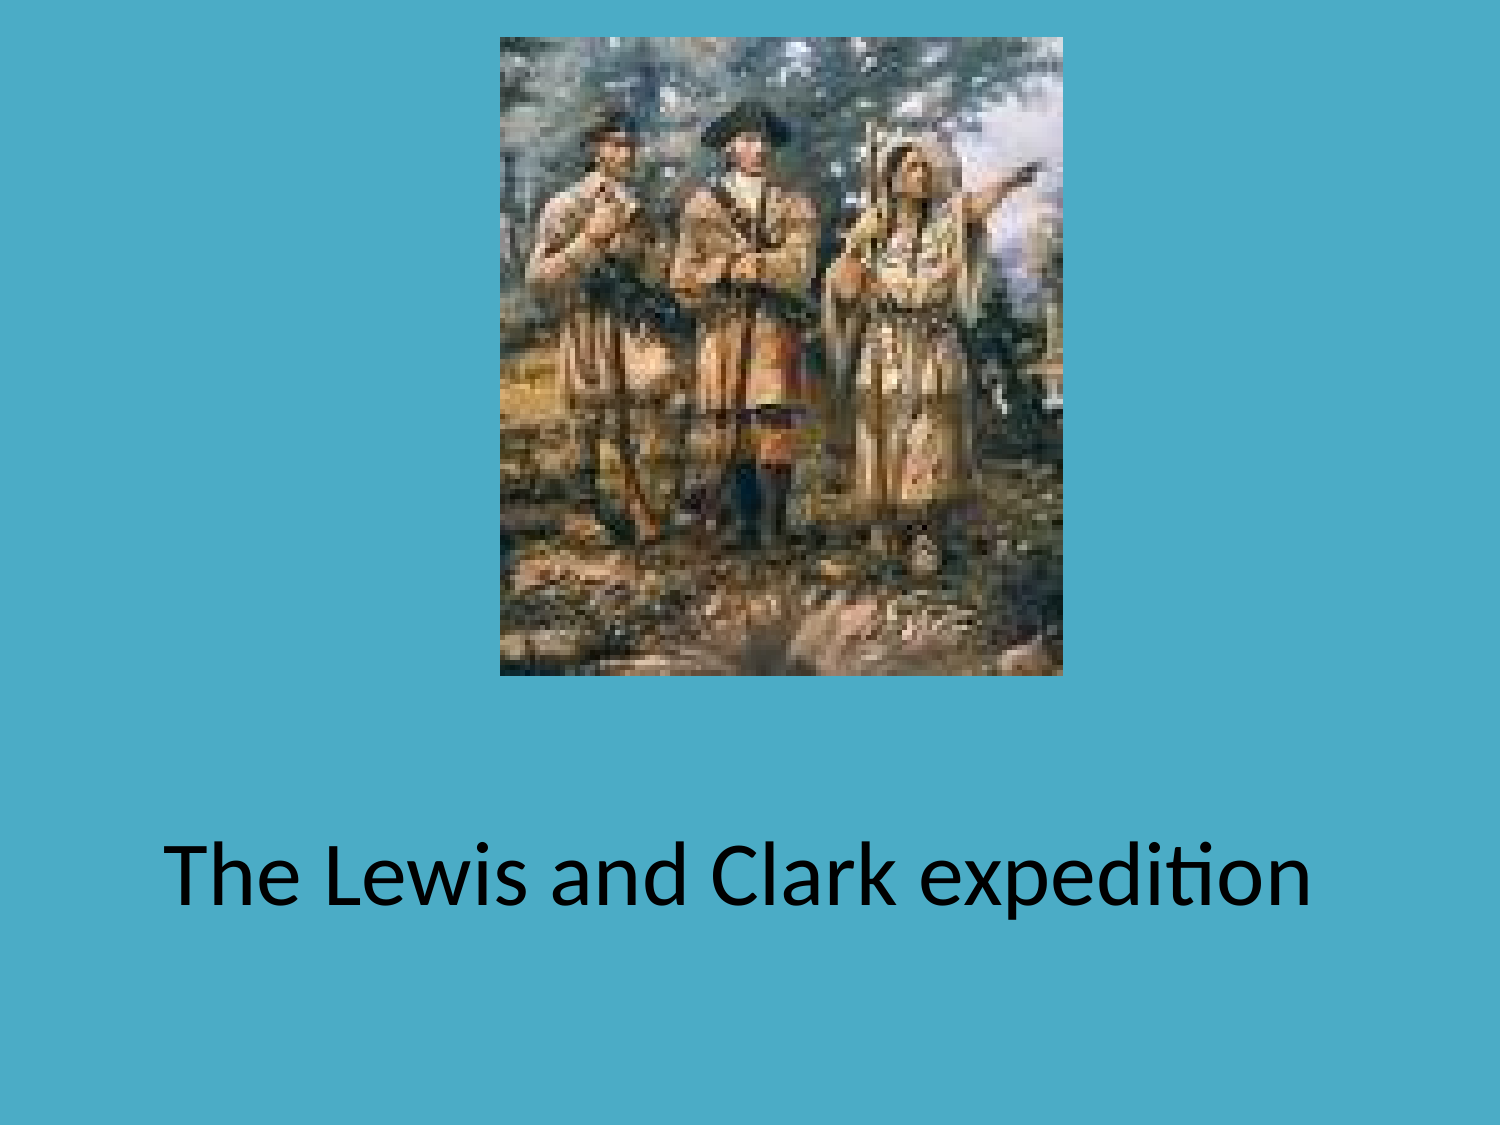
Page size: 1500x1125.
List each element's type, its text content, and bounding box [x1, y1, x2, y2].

picture [499, 37, 1063, 676]
title The Lewis and Clark expedition [75, 774, 1425, 963]
